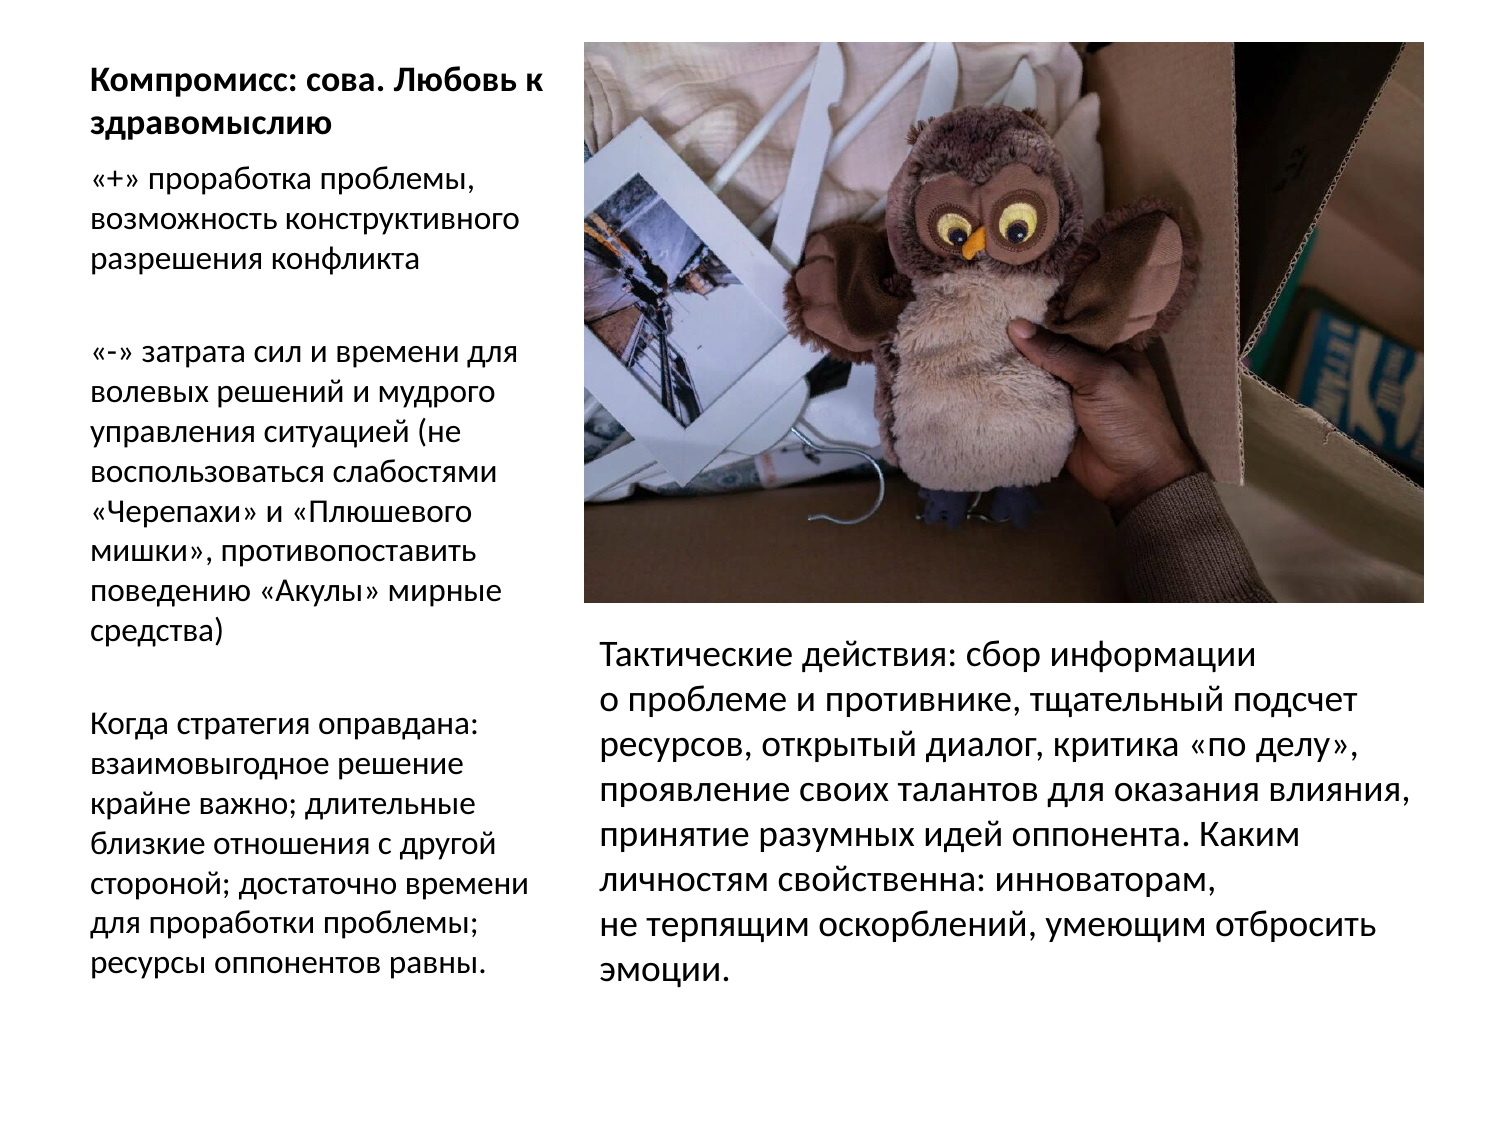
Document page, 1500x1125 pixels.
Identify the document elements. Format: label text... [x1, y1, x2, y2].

text_box Тактические действия: сбор информации о проблеме и противнике, тщательный подсчет ресурсов, открытый диалог, критика «по делу», проявление своих талантов для оказания влияния, принятие разумных идей оппонента. Каким личностям свойственна: инноваторам, не терпящим оскорблений, умеющим отбросить эмоции. [584, 621, 1436, 1087]
title Компромисс: сова. Любовь к здравомыслию [75, 44, 569, 149]
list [584, 42, 1424, 603]
list «+» проработка проблемы, возможность конструктивного разрешения конфликта «-» затрата сил и времени для волевых решений и мудрого управления ситуацией (не воспользоваться слабостями «Черепахи» и «Плюшевого мишки», противопоставить поведению «Акулы» мирные средства) Когда стратегия оправдана: взаимовыгодное решение крайне важно; длительные близкие отношения с другой стороной; достаточно времени для проработки проблемы; ресурсы оппонентов равны. [75, 149, 569, 1005]
